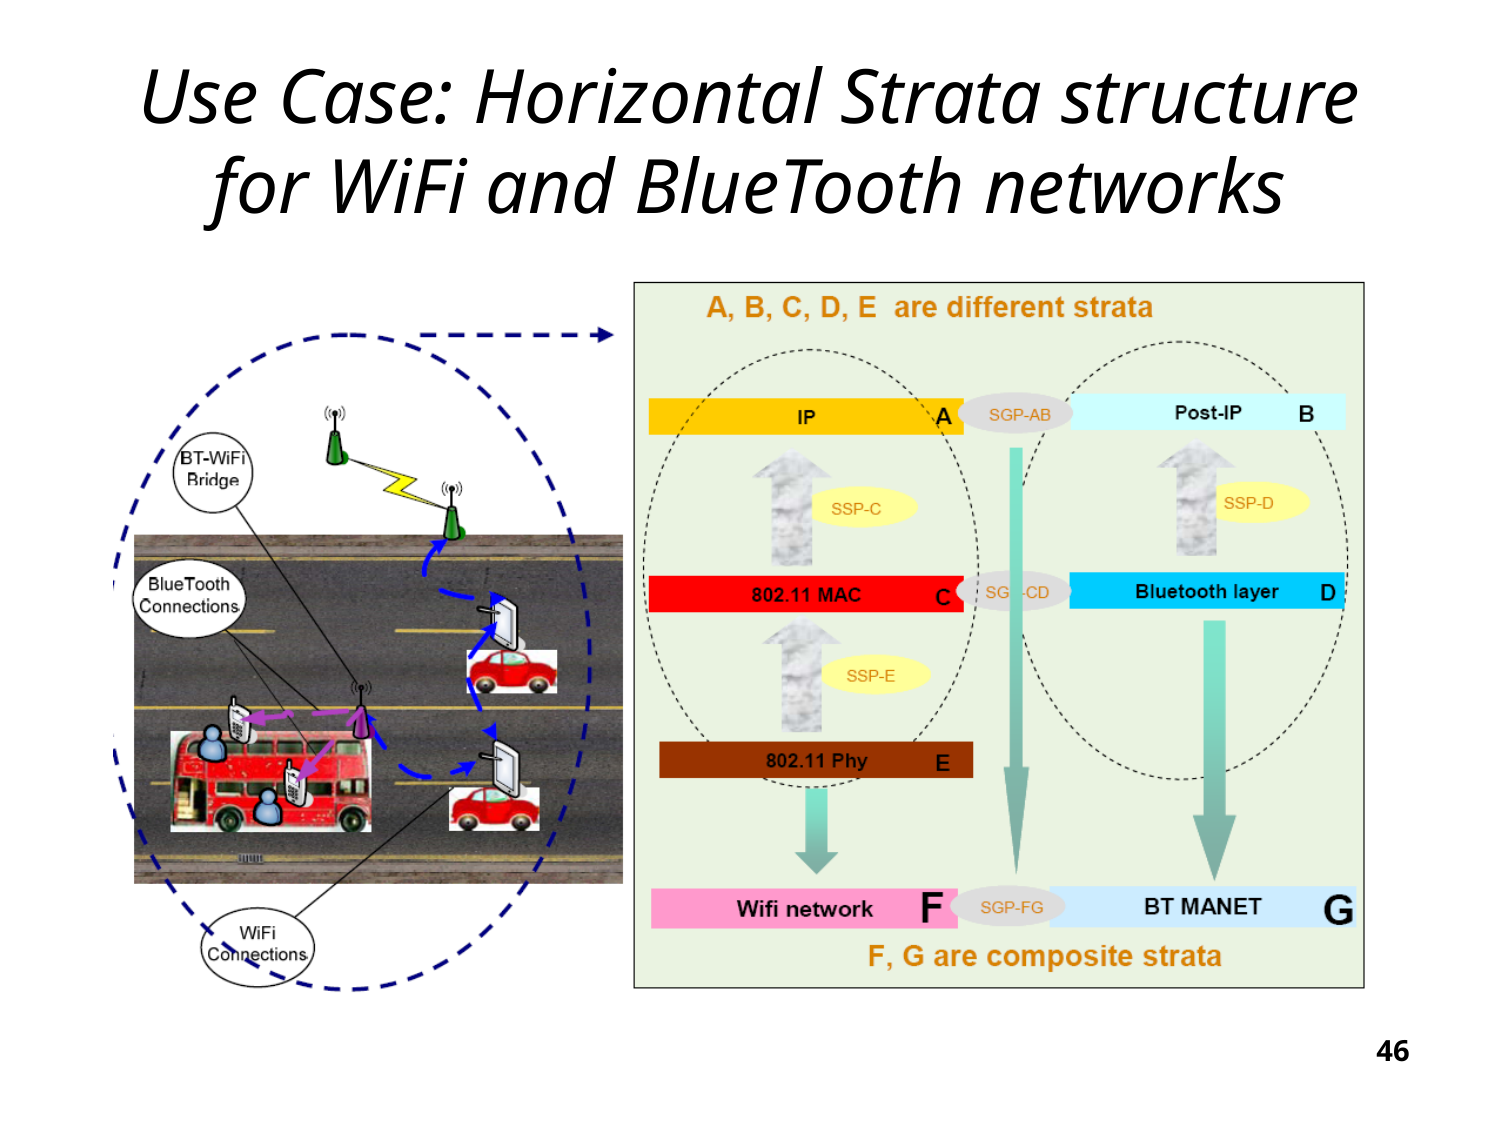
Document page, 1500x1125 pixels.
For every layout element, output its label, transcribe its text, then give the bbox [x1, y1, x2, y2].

title Use Case: Horizontal Strata structure for WiFi and BlueTooth networks [74, 44, 1426, 233]
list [112, 262, 1387, 1006]
slide_number 46 [1074, 1024, 1426, 1103]
